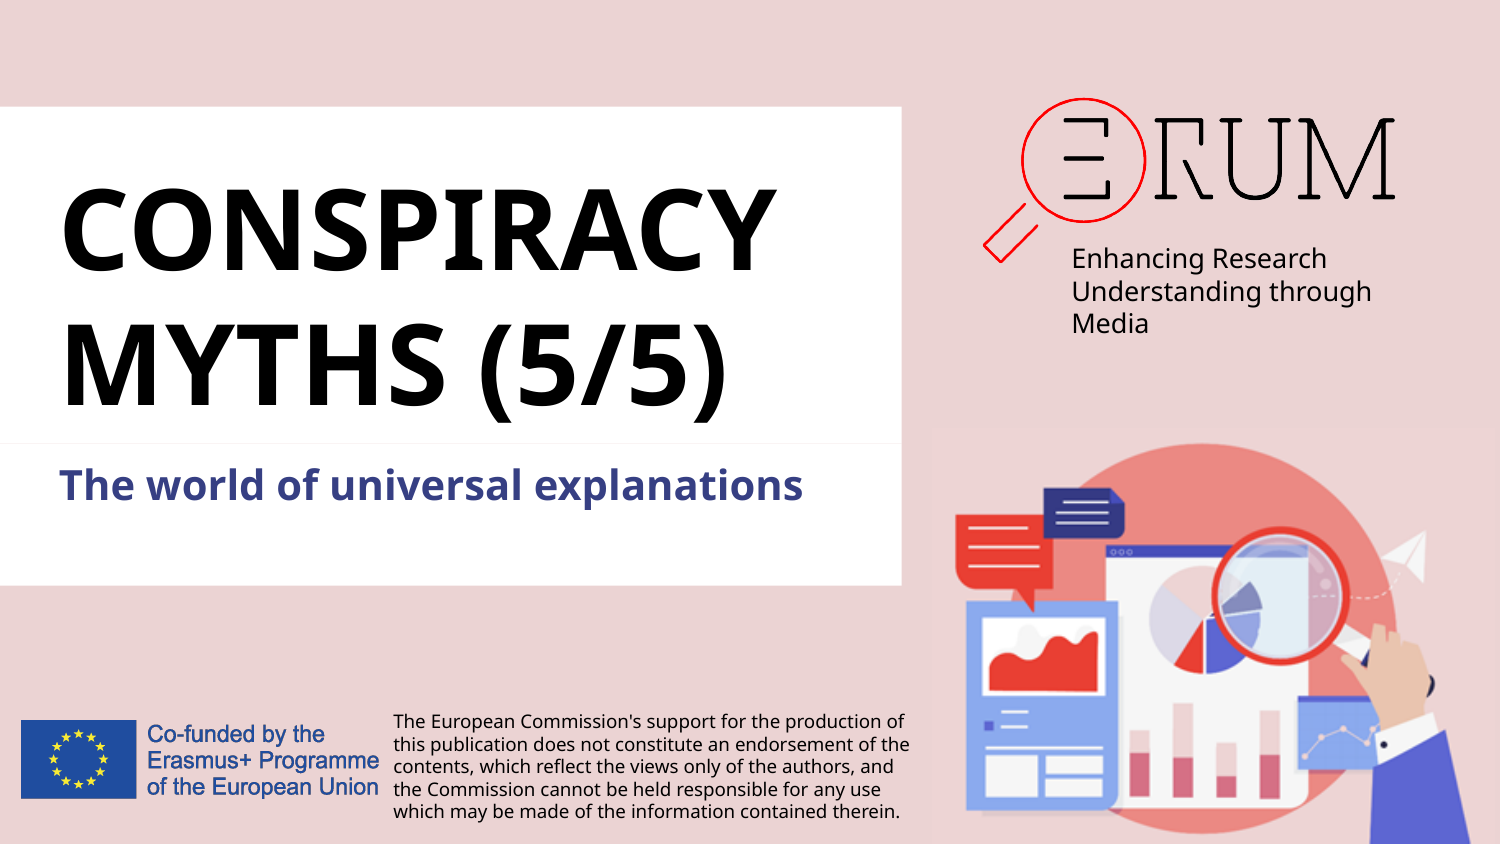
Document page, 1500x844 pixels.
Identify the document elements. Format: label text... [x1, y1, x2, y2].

picture [21, 720, 379, 799]
subtitle The world of universal explanations [0, 443, 902, 586]
picture [932, 428, 1496, 844]
picture [901, 67, 1475, 283]
title CONSPIRACY MYTHS (5/5) [0, 106, 902, 443]
